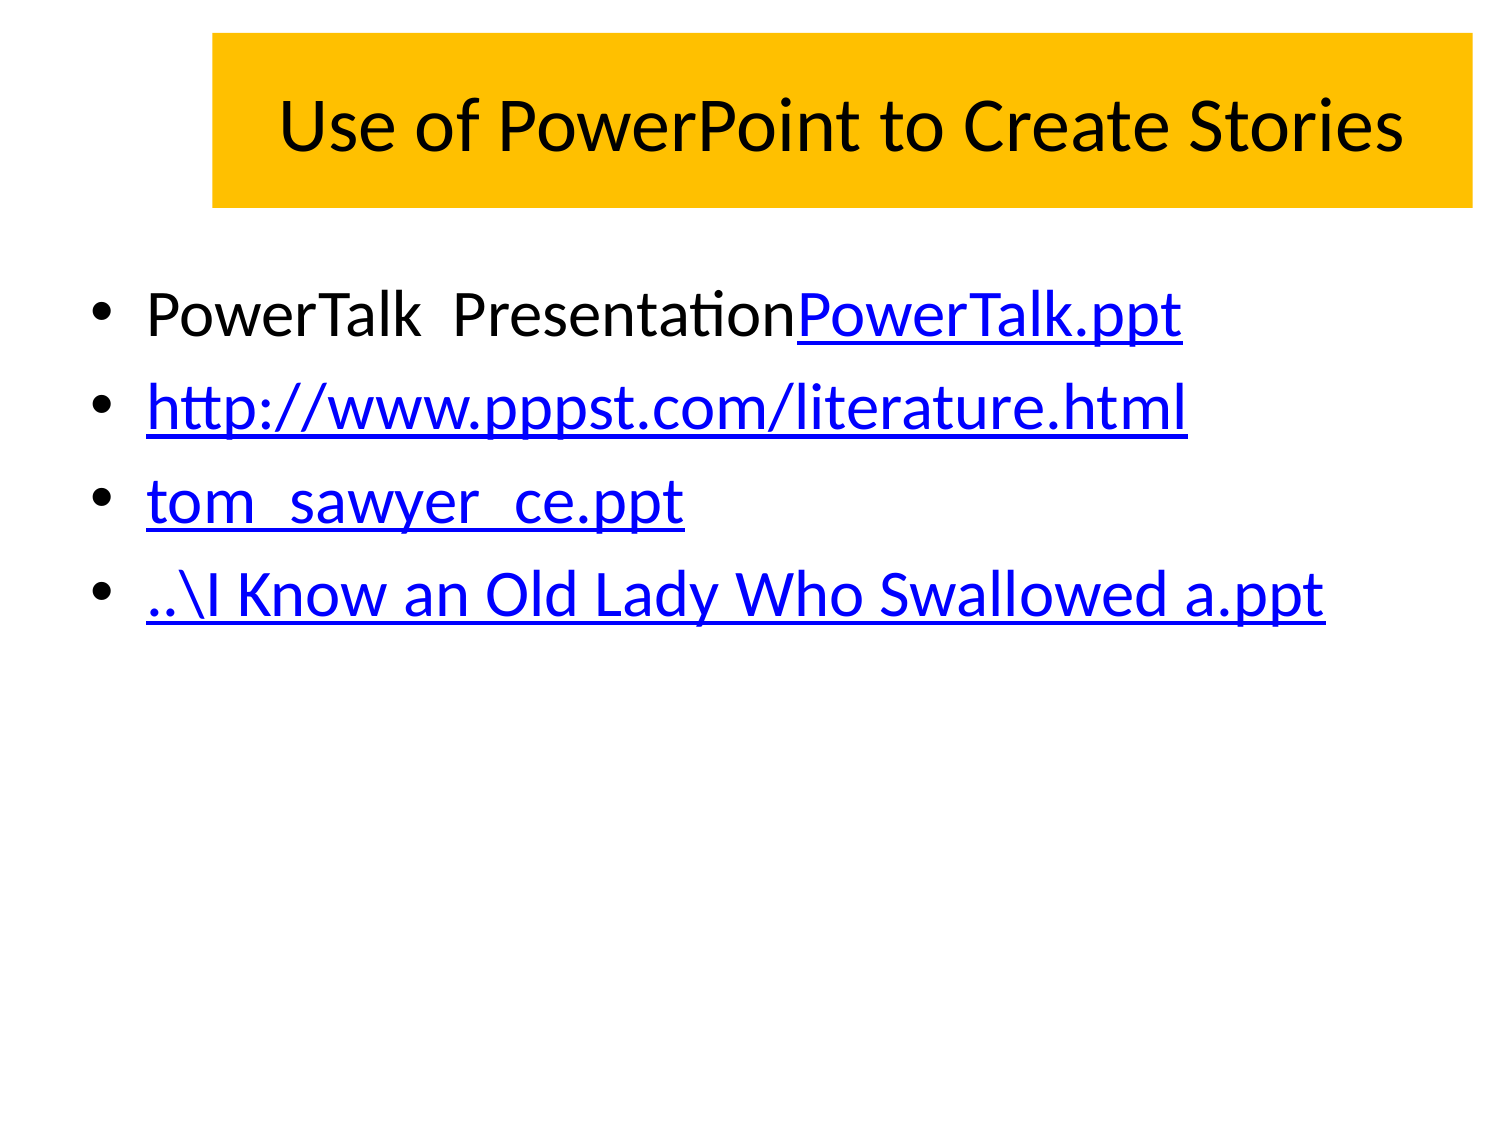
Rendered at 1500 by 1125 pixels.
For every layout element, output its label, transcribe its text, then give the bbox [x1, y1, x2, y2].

title Use of PowerPoint to Create Stories [212, 32, 1473, 208]
list PowerTalk PresentationPowerTalk.ppt http://www.pppst.com/literature.html tom_sawyer_ce.ppt ..\I Know an Old Lady Who Swallowed a.ppt [75, 262, 1425, 1005]
